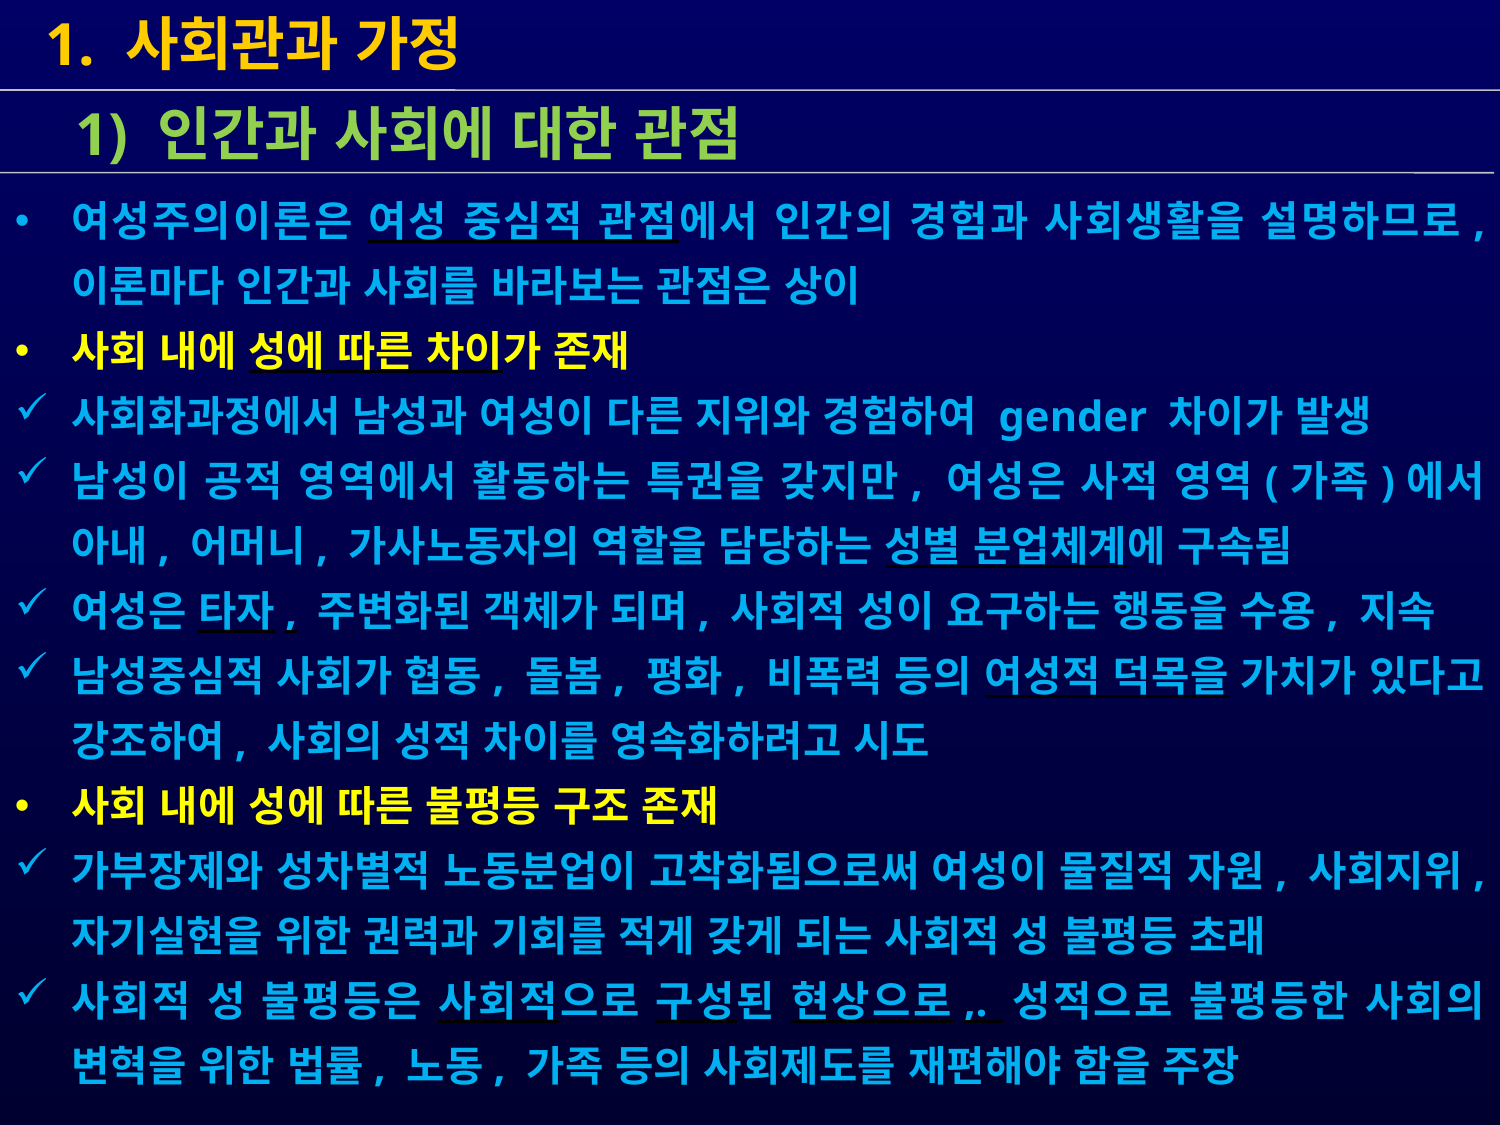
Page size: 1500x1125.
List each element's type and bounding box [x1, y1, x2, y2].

text_box [0, 0, 1500, 1098]
